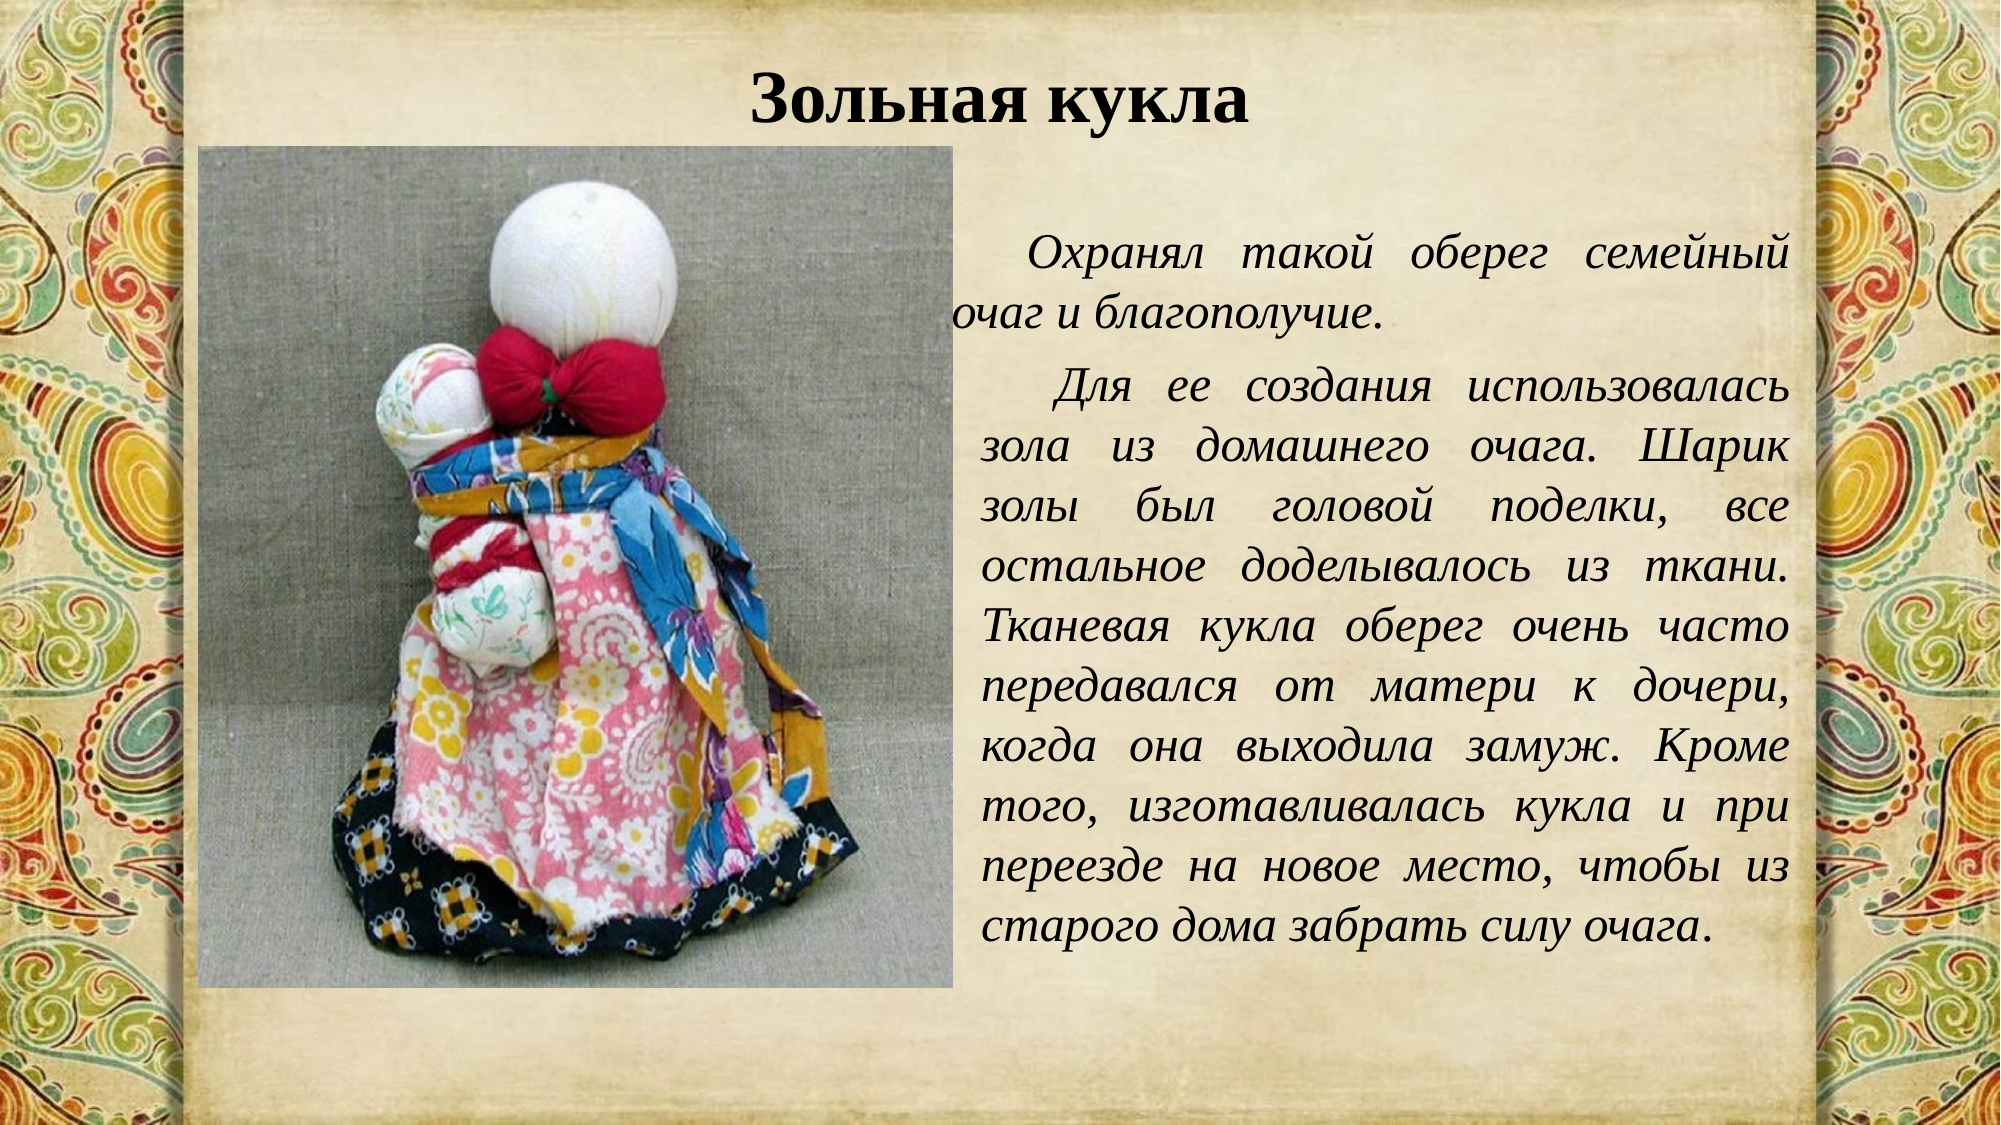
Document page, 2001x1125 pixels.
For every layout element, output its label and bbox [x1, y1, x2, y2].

picture [200, 148, 952, 986]
list [3, 3, 1996, 1123]
